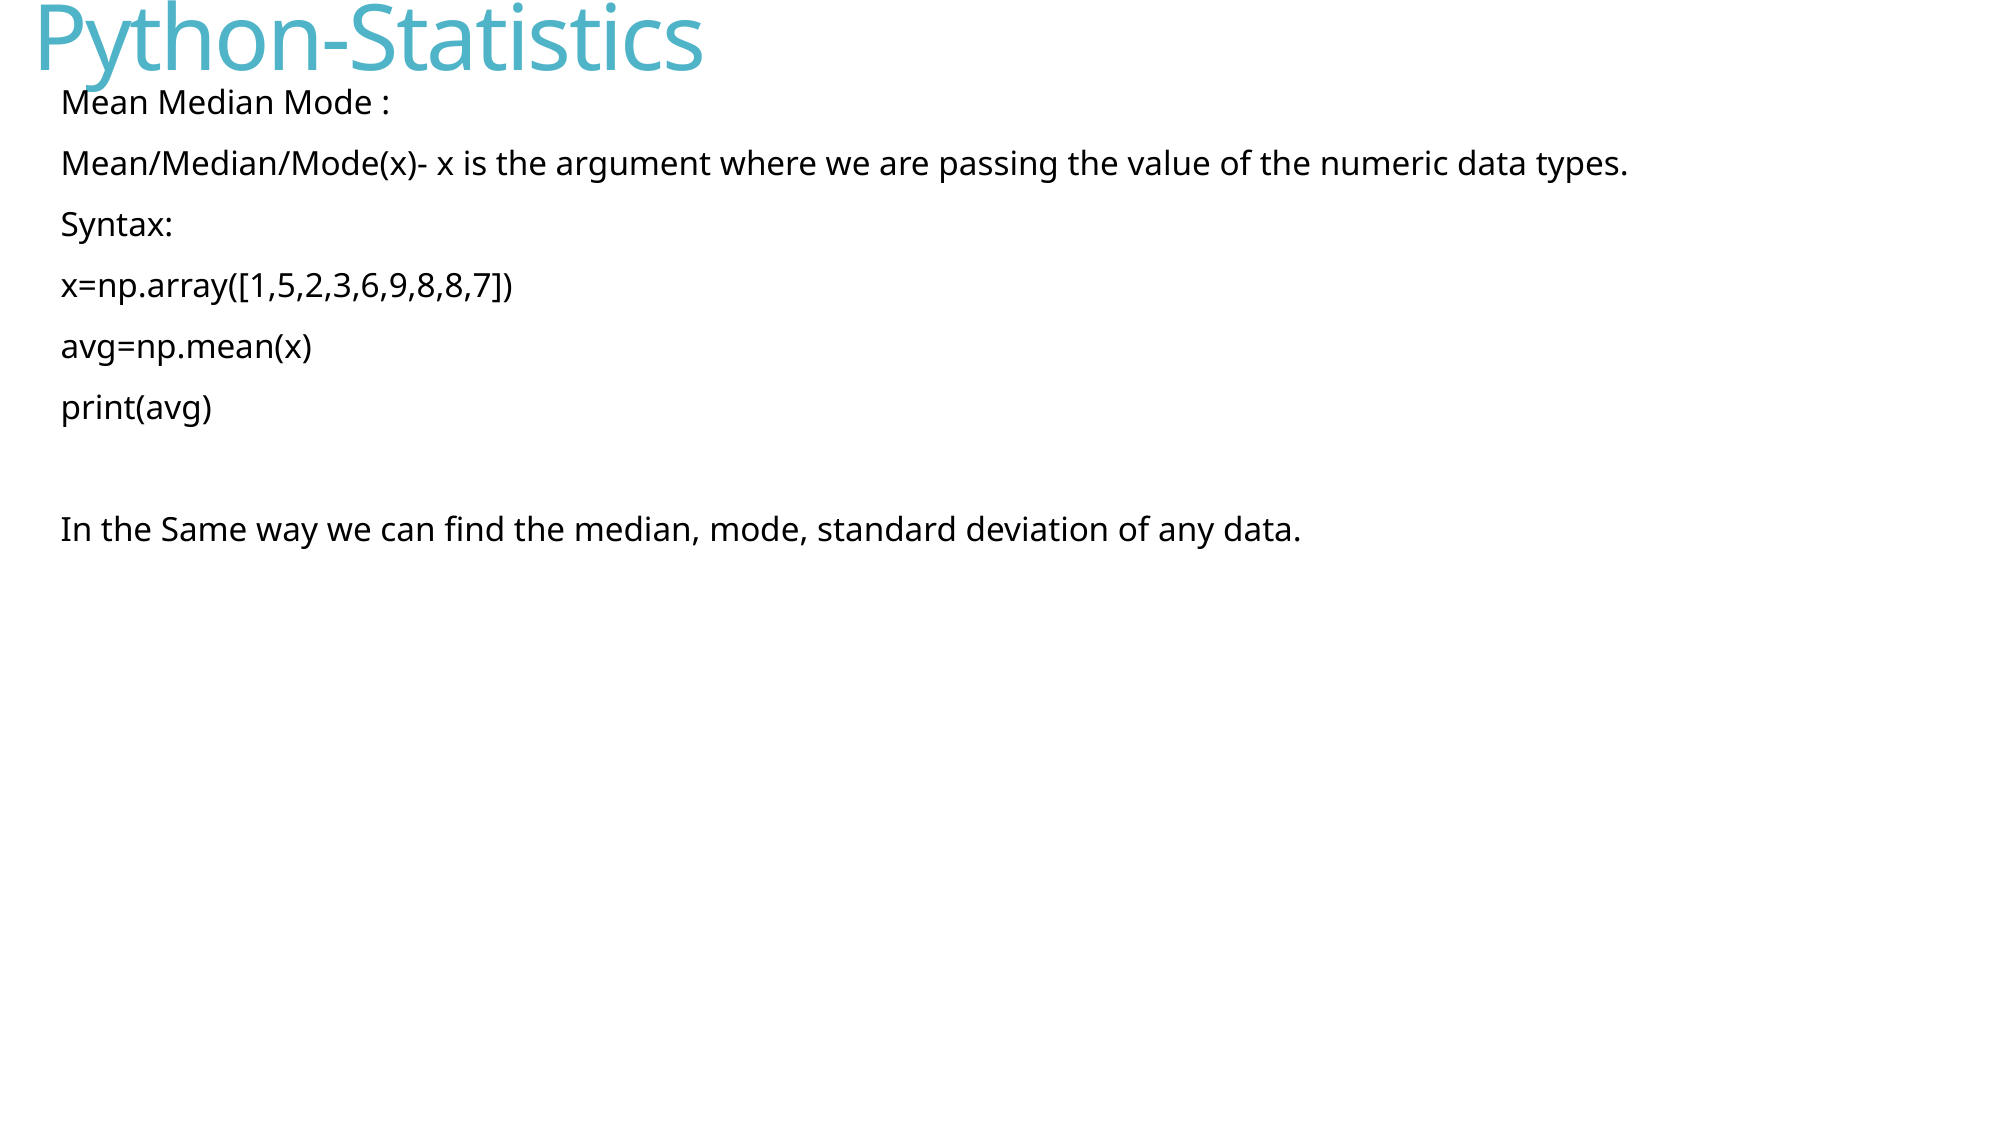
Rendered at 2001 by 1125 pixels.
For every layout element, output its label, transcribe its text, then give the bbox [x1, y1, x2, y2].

title Python-Statistics [17, 7, 1955, 78]
list Mean Median Mode : Mean/Median/Mode(x)- x is the argument where we are passing the value of the numeric data types. Syntax: x=np.array([1,5,2,3,6,9,8,8,7]) avg=np.mean(x) print(avg) In the Same way we can find the median, mode, standard deviation of any data. [30, 80, 1787, 1118]
